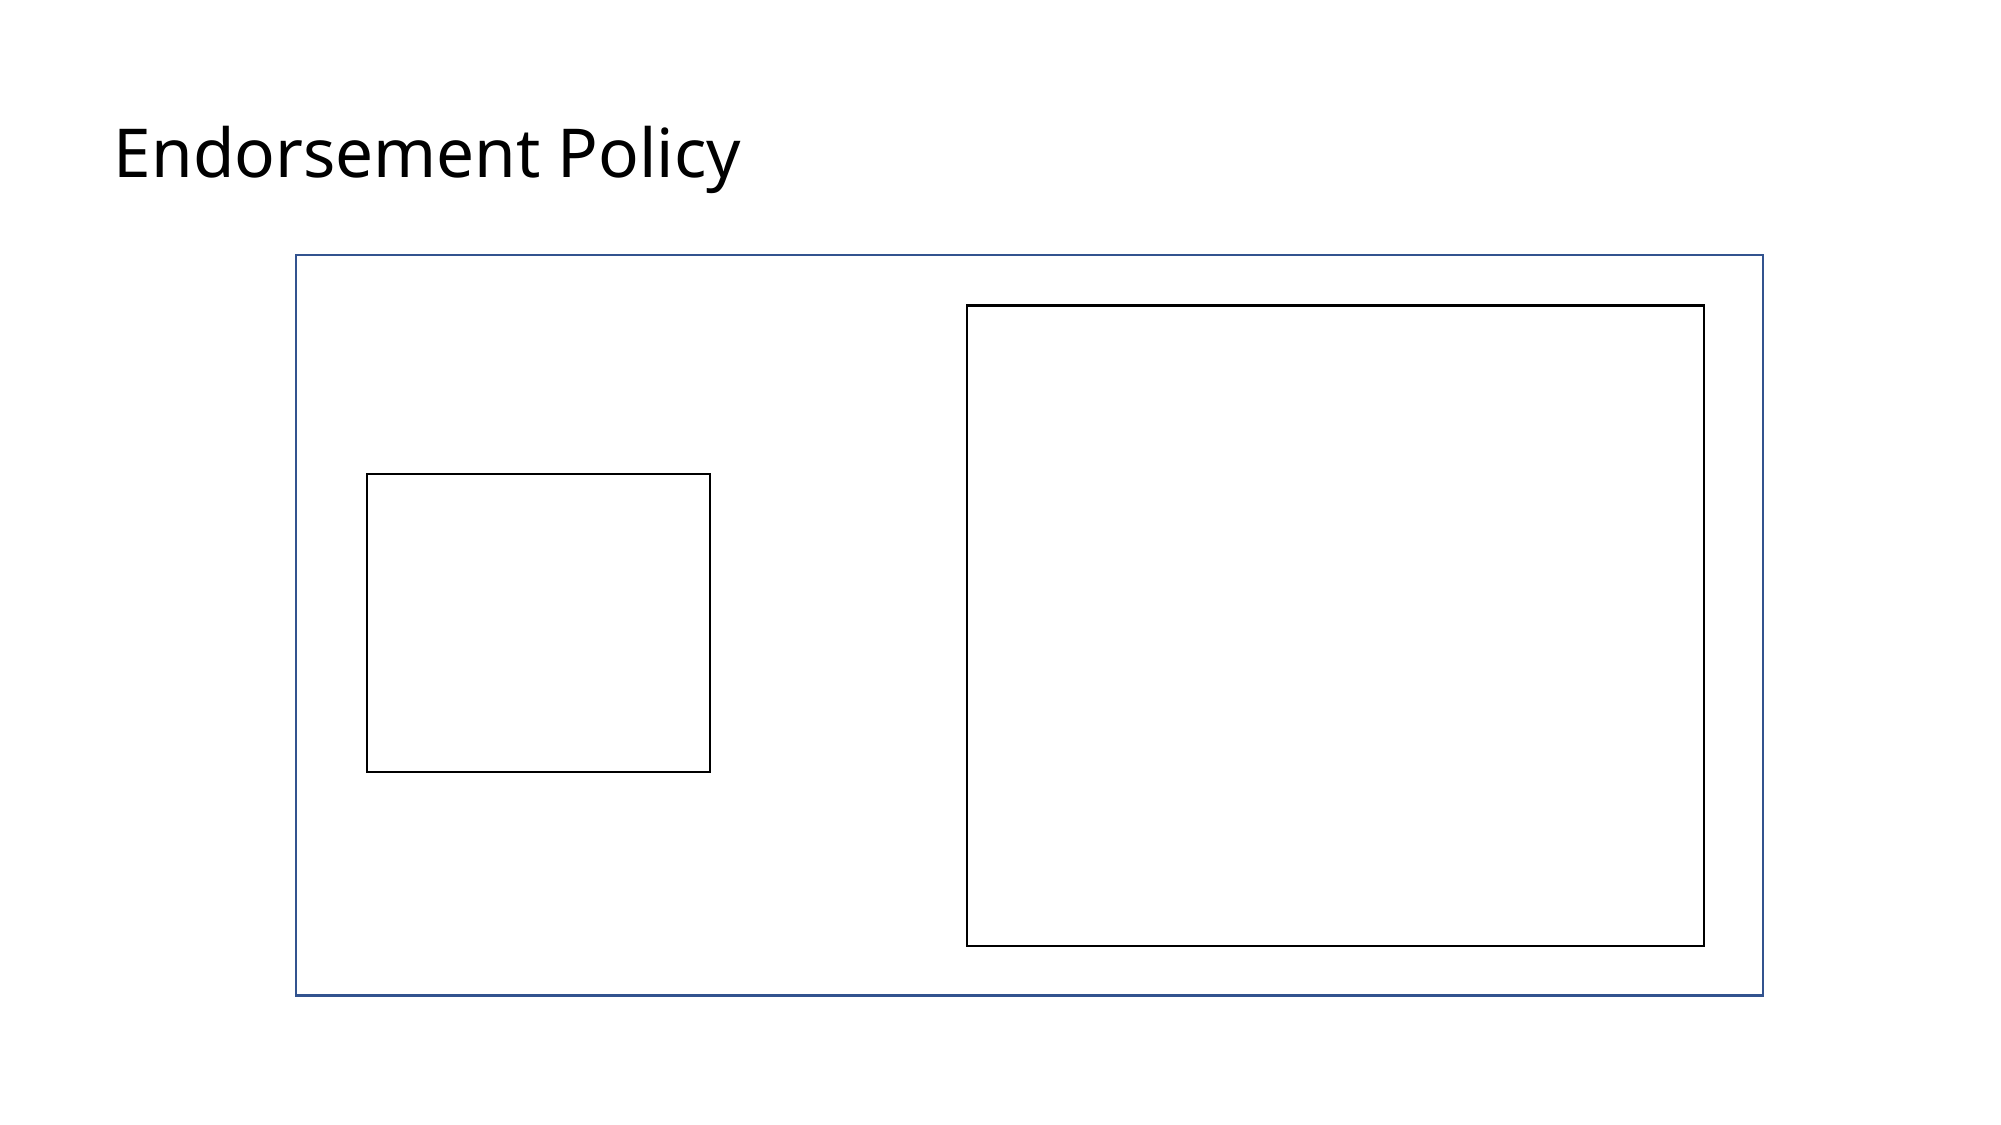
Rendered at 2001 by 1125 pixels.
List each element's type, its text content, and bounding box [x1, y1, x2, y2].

text_box [367, 474, 711, 773]
text_box [295, 255, 1763, 996]
title Endorsement Policy [113, 118, 1887, 202]
text_box [967, 305, 1705, 947]
